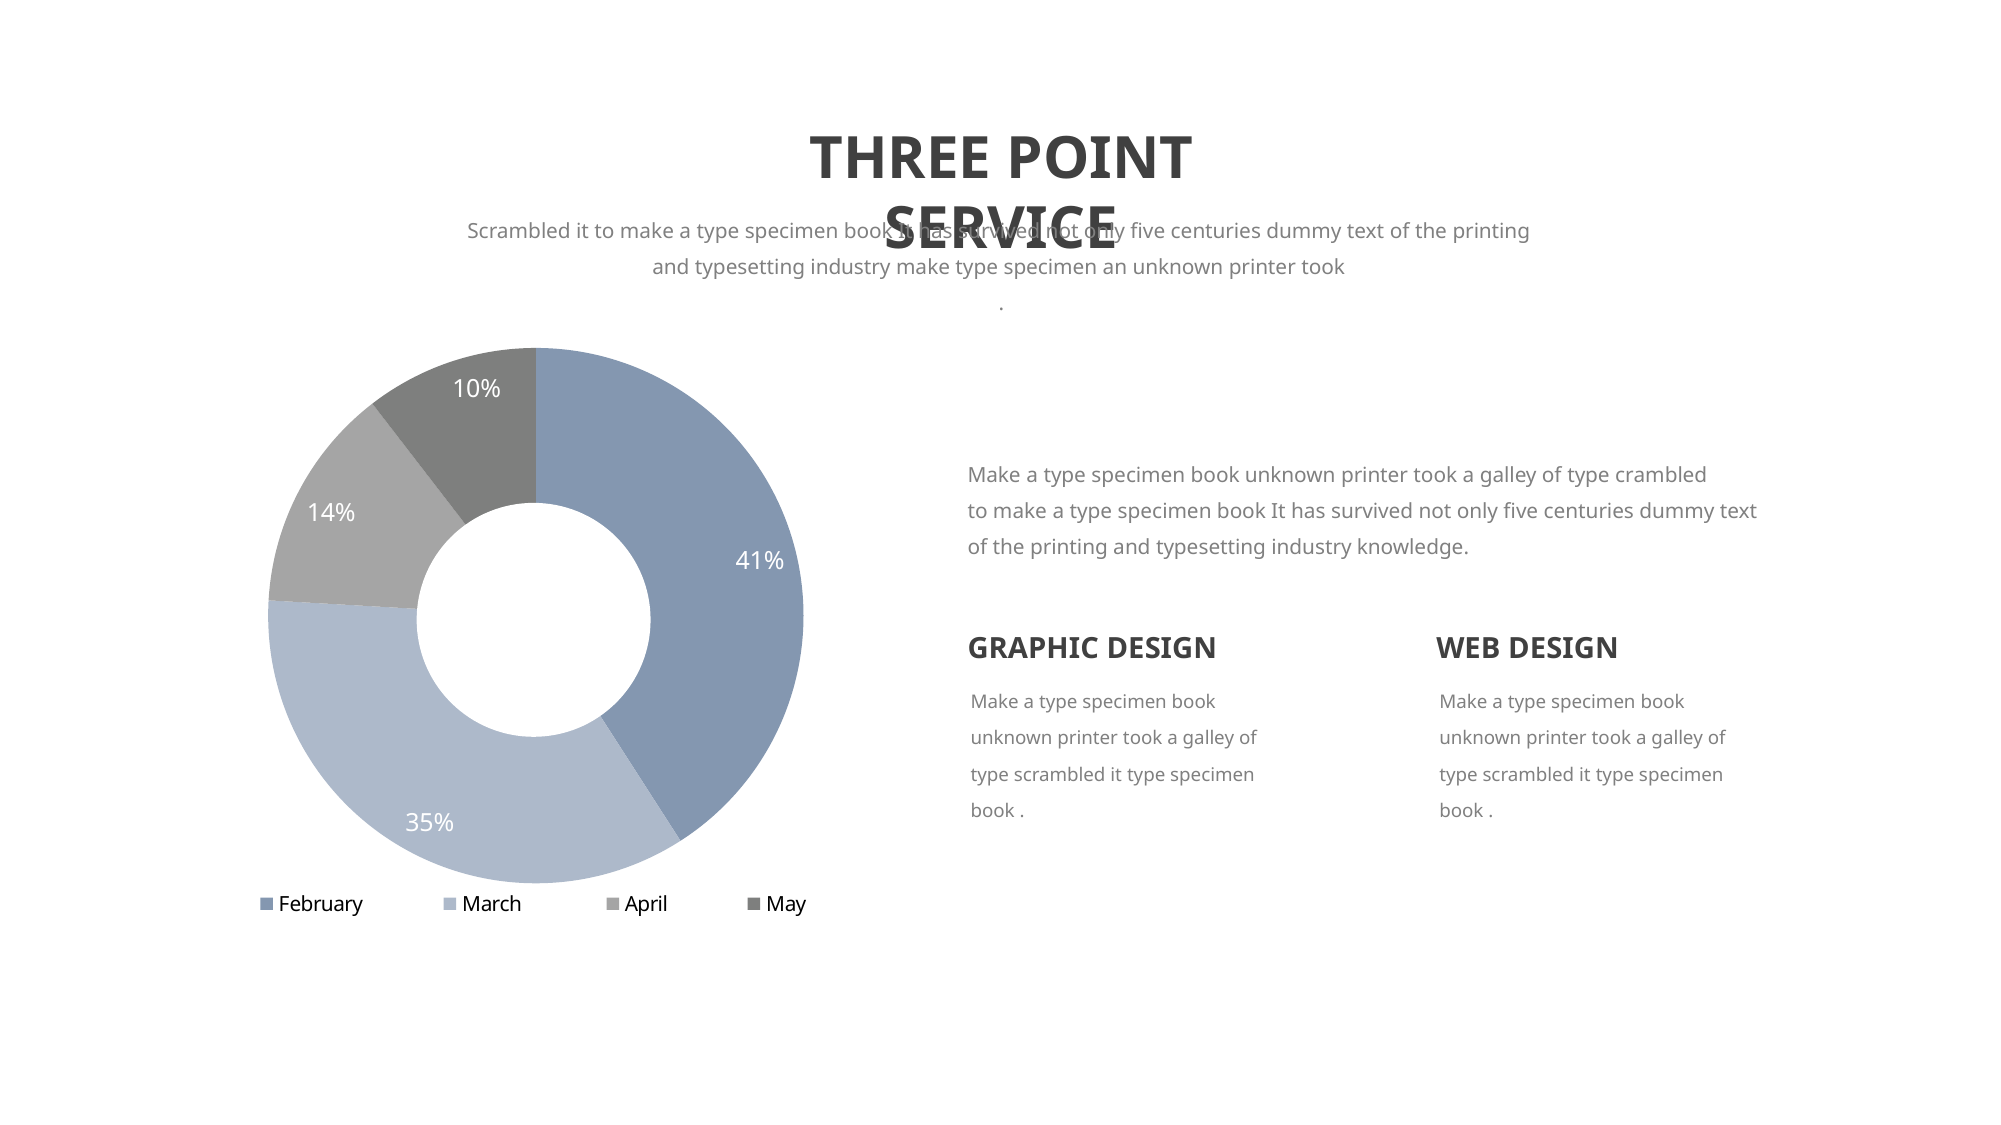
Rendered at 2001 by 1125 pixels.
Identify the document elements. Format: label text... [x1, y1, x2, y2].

text_box THREE POINT SERVICE [671, 113, 1331, 199]
text_box WEB DESIGN [1421, 639, 1718, 672]
text_box GRAPHIC DESIGN [952, 639, 1249, 672]
chart [186, 321, 885, 930]
text_box Make a type specimen book unknown printer took a galley of type scrambled it type specimen book . [1424, 639, 1774, 865]
text_box Make a type specimen book unknown printer took a galley of type crambled to make a type specimen book It has survived not only five centuries dummy text of the printing and typesetting industry knowledge. [952, 407, 1776, 639]
text_box Make a type specimen book unknown printer took a galley of type scrambled it type specimen book . [955, 639, 1306, 865]
text_box Scrambled it to make a type specimen book It has survived not only five centuries dummy text of the printing and typesetting industry make type specimen an unknown printer took . [437, 199, 1565, 323]
